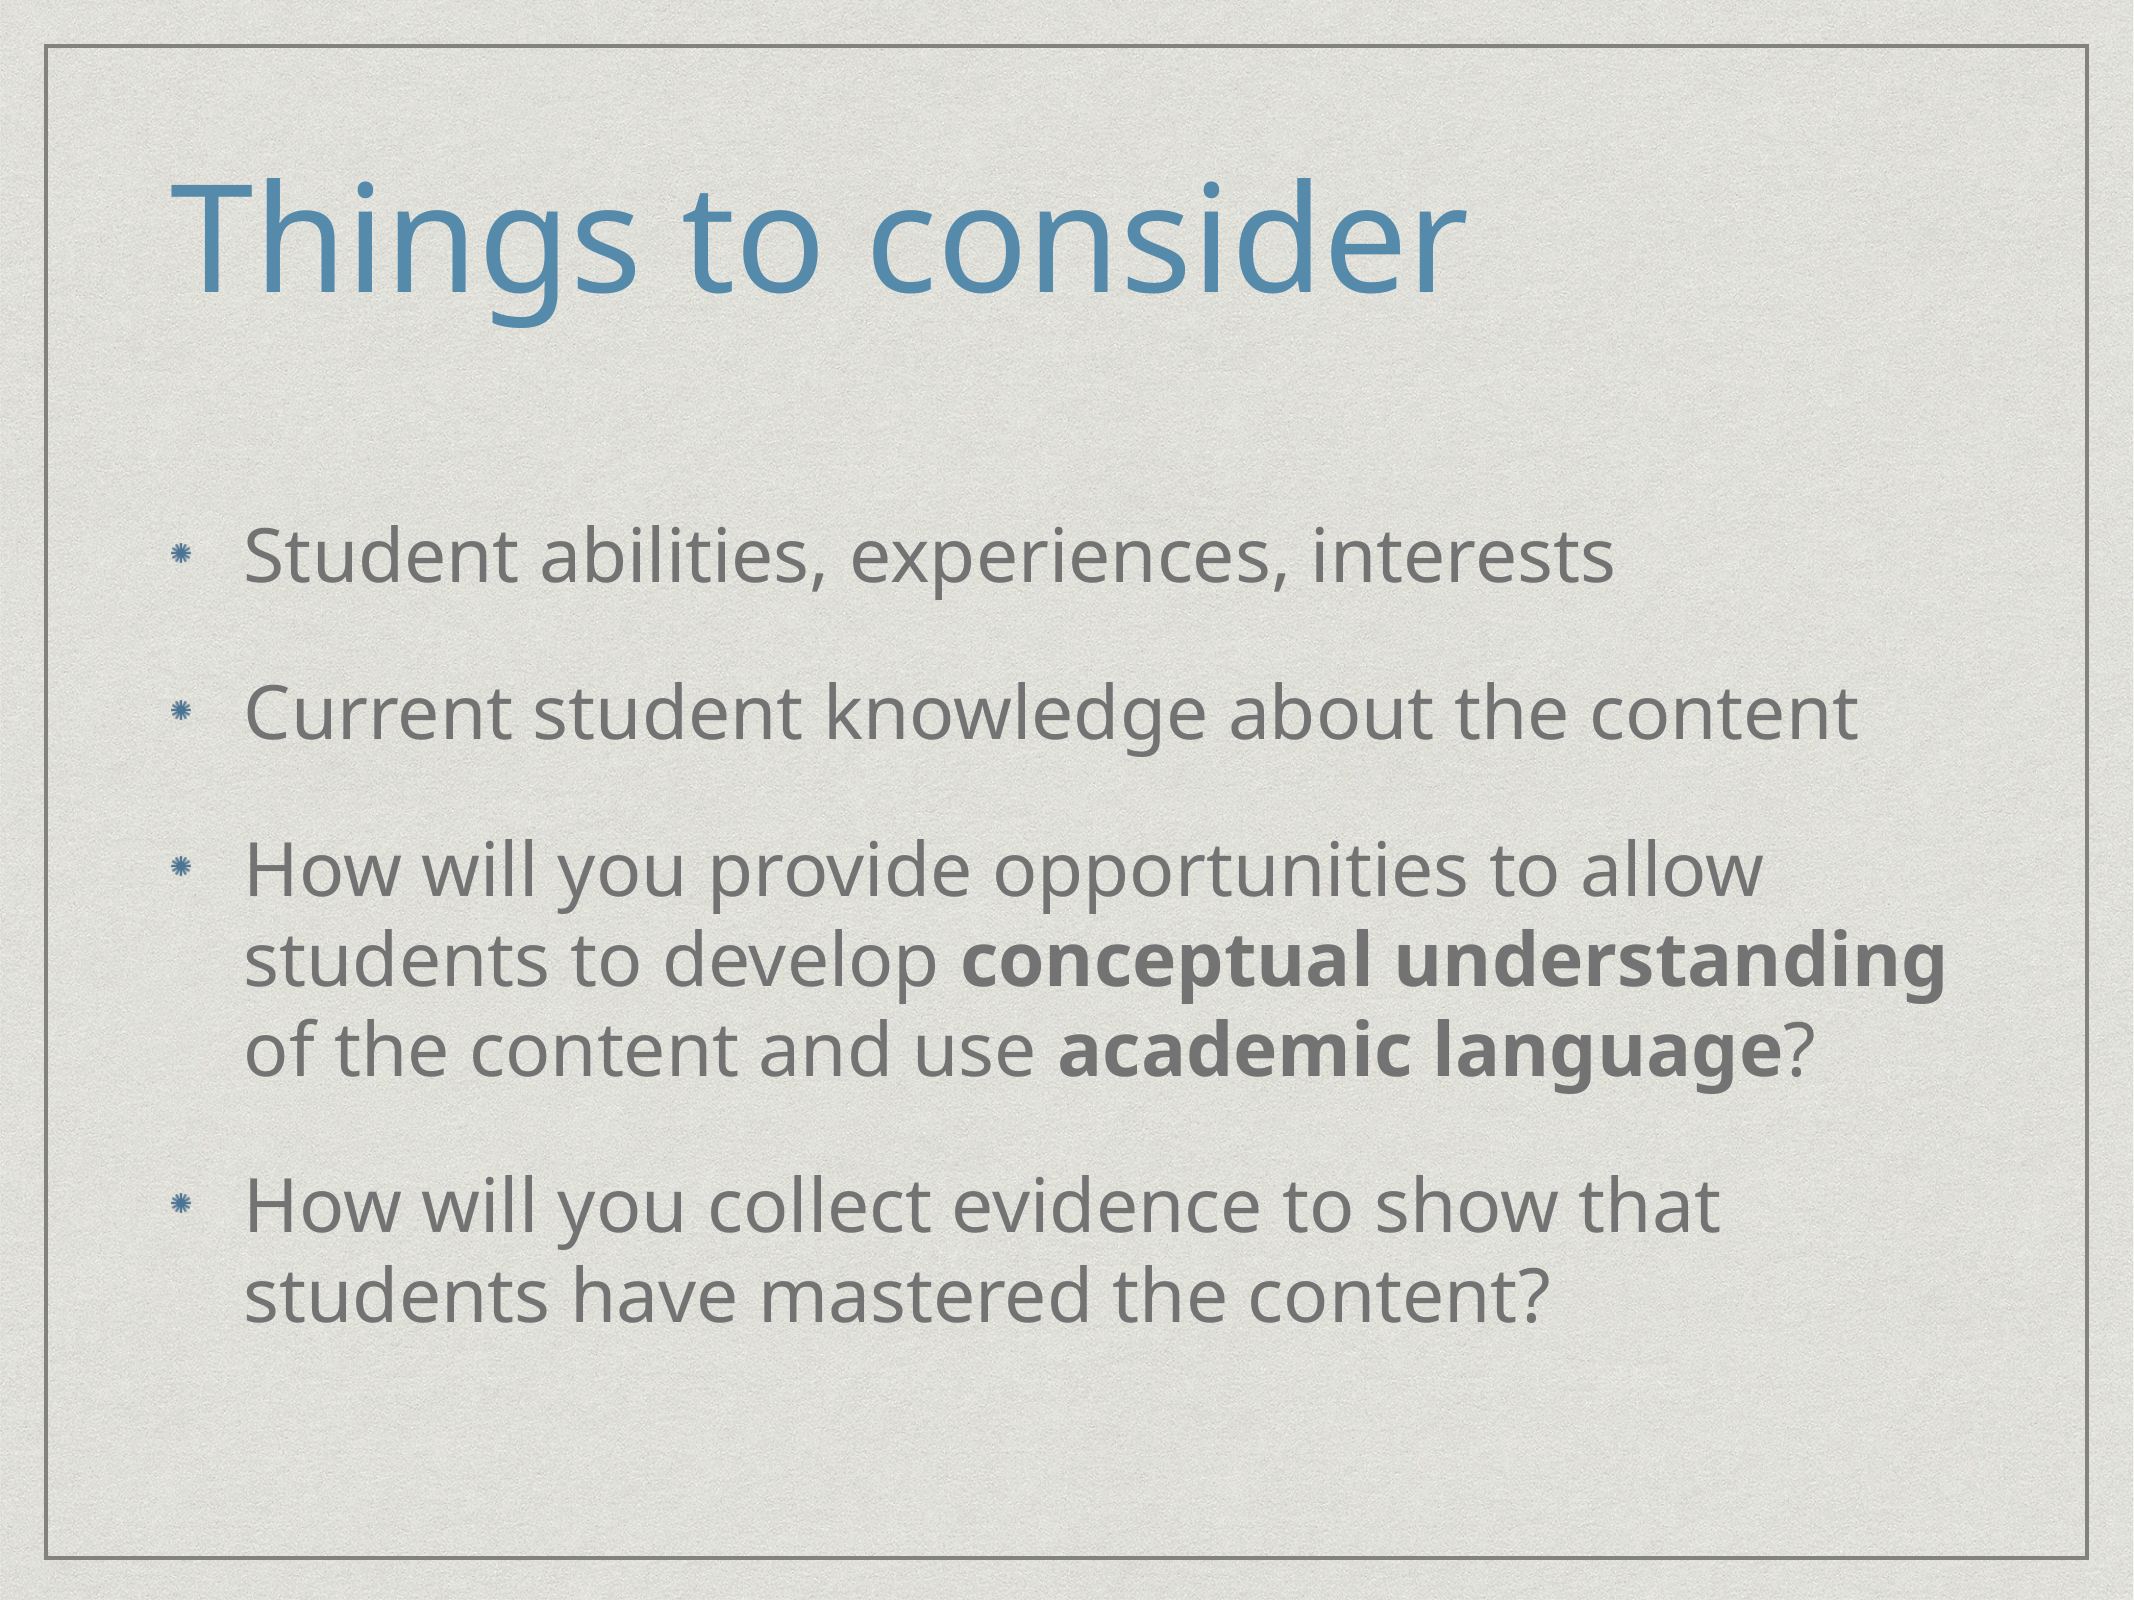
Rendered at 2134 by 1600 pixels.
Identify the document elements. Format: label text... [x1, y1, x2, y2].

picture [0, 0, 2134, 1600]
title Things to consider [170, 43, 1963, 445]
list Student abilities, experiences, interests Current student knowledge about the content How will you provide opportunities to allow students to develop conceptual understanding of the content and use academic language? How will you collect evidence to show that students have mastered the content? [170, 453, 1963, 1393]
